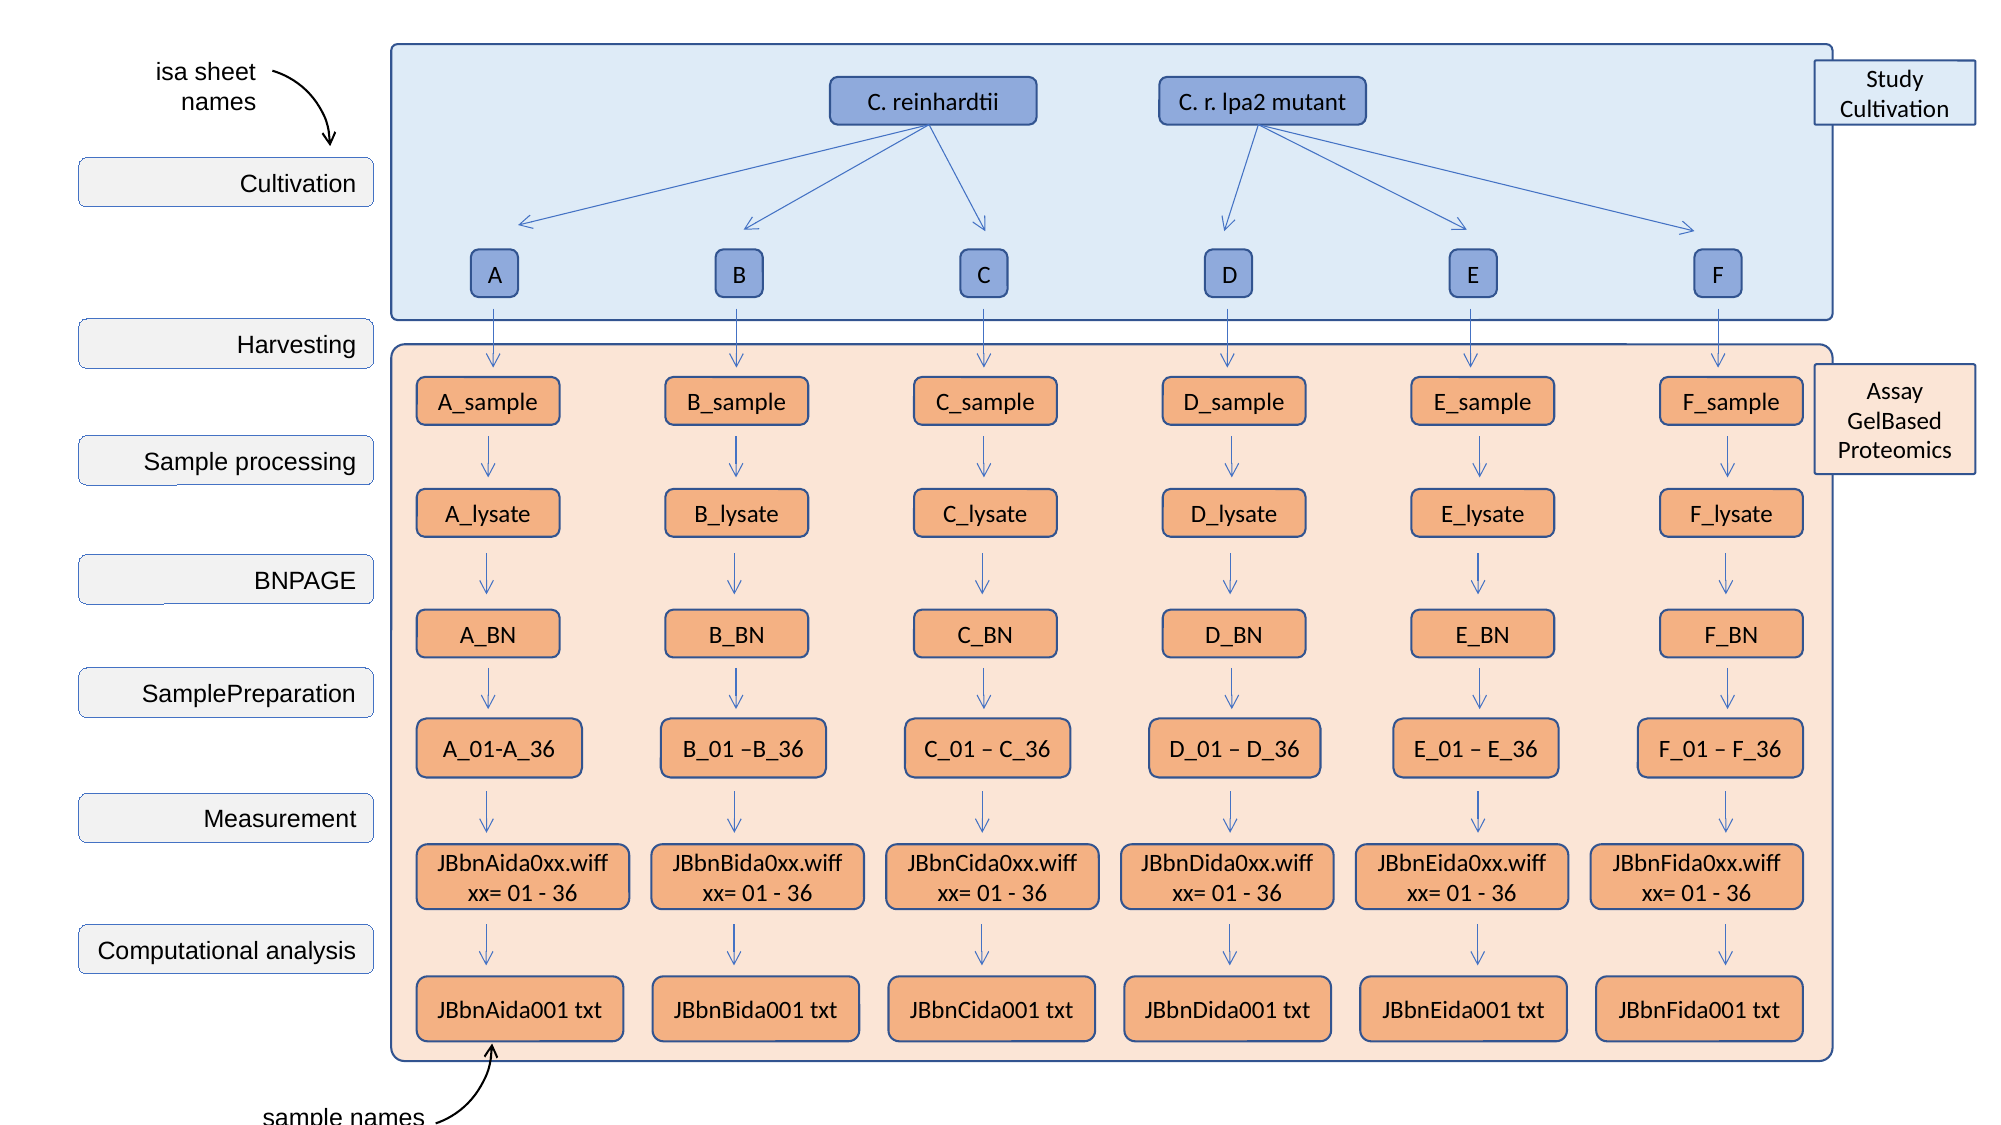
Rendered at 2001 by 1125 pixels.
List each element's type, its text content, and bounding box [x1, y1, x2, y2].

text_box F_lysate [1659, 487, 1804, 538]
text_box JBbnBida0xx.wiff xx= 01 - 36 [650, 843, 866, 911]
text_box A_sample [415, 375, 561, 426]
text_box B_lysate [664, 487, 810, 538]
text_box C [959, 248, 1009, 299]
text_box E_lysate [1410, 487, 1556, 538]
text_box A_01-A_36 [415, 717, 584, 779]
text_box D_01 – D_36 [1148, 717, 1322, 779]
text_box E_BN [1410, 608, 1556, 659]
text_box D_BN [1161, 608, 1307, 659]
text_box D_lysate [1161, 487, 1307, 538]
text_box Assay GelBased Proteomics [1813, 363, 1977, 476]
text_box sample names [226, 1091, 443, 1125]
text_box D [1203, 248, 1254, 299]
text_box E_01 – E_36 [1392, 717, 1560, 779]
text_box JBbnDida0xx.wiff xx= 01 - 36 [1120, 843, 1335, 911]
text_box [929, 124, 986, 232]
text_box JBbnFida0xx.wiff xx= 01 - 36 [1589, 843, 1805, 911]
text_box [248, 70, 337, 147]
text_box [0, 0, 2000, 1125]
text_box C_sample [912, 375, 1058, 426]
text_box B_sample [664, 375, 810, 426]
text_box Cultivation [78, 157, 374, 207]
text_box JBbnAida001 txt [415, 975, 625, 1043]
text_box C_lysate [912, 487, 1058, 538]
text_box JBbnEida0xx.wiff xx= 01 - 36 [1354, 843, 1570, 911]
text_box C_BN [912, 608, 1058, 659]
text_box C_01 – C_36 [903, 717, 1072, 779]
text_box [390, 43, 1834, 322]
text_box JBbnCida001 txt [887, 975, 1097, 1043]
text_box B_BN [664, 608, 810, 659]
text_box Computational analysis [78, 924, 374, 974]
text_box D_sample [1161, 375, 1307, 426]
text_box Sample processing [78, 435, 374, 486]
text_box isa sheet names [58, 43, 276, 127]
text_box E [1448, 248, 1498, 299]
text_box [1224, 124, 1258, 232]
text_box F_01 – F_36 [1636, 717, 1805, 779]
text_box A_BN [415, 608, 561, 659]
text_box Harvesting [78, 318, 374, 369]
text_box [1258, 124, 1695, 232]
text_box B_01 –B_36 [659, 717, 828, 779]
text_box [518, 124, 929, 226]
text_box A [469, 248, 520, 299]
text_box JBbnEida001 txt [1359, 975, 1569, 1043]
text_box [743, 226, 929, 230]
text_box BNPAGE [78, 554, 374, 605]
text_box F [1693, 248, 1743, 299]
text_box JBbnFida001 txt [1595, 975, 1804, 1043]
text_box A_lysate [415, 487, 561, 538]
text_box F_sample [1659, 375, 1804, 426]
text_box F_BN [1659, 608, 1804, 659]
text_box C. r. lpa2 mutant [1158, 75, 1368, 126]
text_box [390, 343, 1834, 1063]
text_box Measurement [78, 793, 374, 843]
text_box Study Cultivation [1813, 59, 1977, 126]
text_box C. reinhardtii [828, 75, 1038, 126]
text_box JBbnBida001 txt [651, 975, 861, 1043]
text_box E_sample [1410, 375, 1556, 426]
text_box SamplePreparation [78, 667, 374, 718]
text_box JBbnAida0xx.wiff xx= 01 - 36 [415, 843, 631, 911]
text_box B [714, 248, 764, 299]
text_box JBbnCida0xx.wiff xx= 01 - 36 [885, 843, 1100, 911]
text_box [410, 1043, 499, 1124]
text_box JBbnDida001 txt [1123, 975, 1333, 1043]
